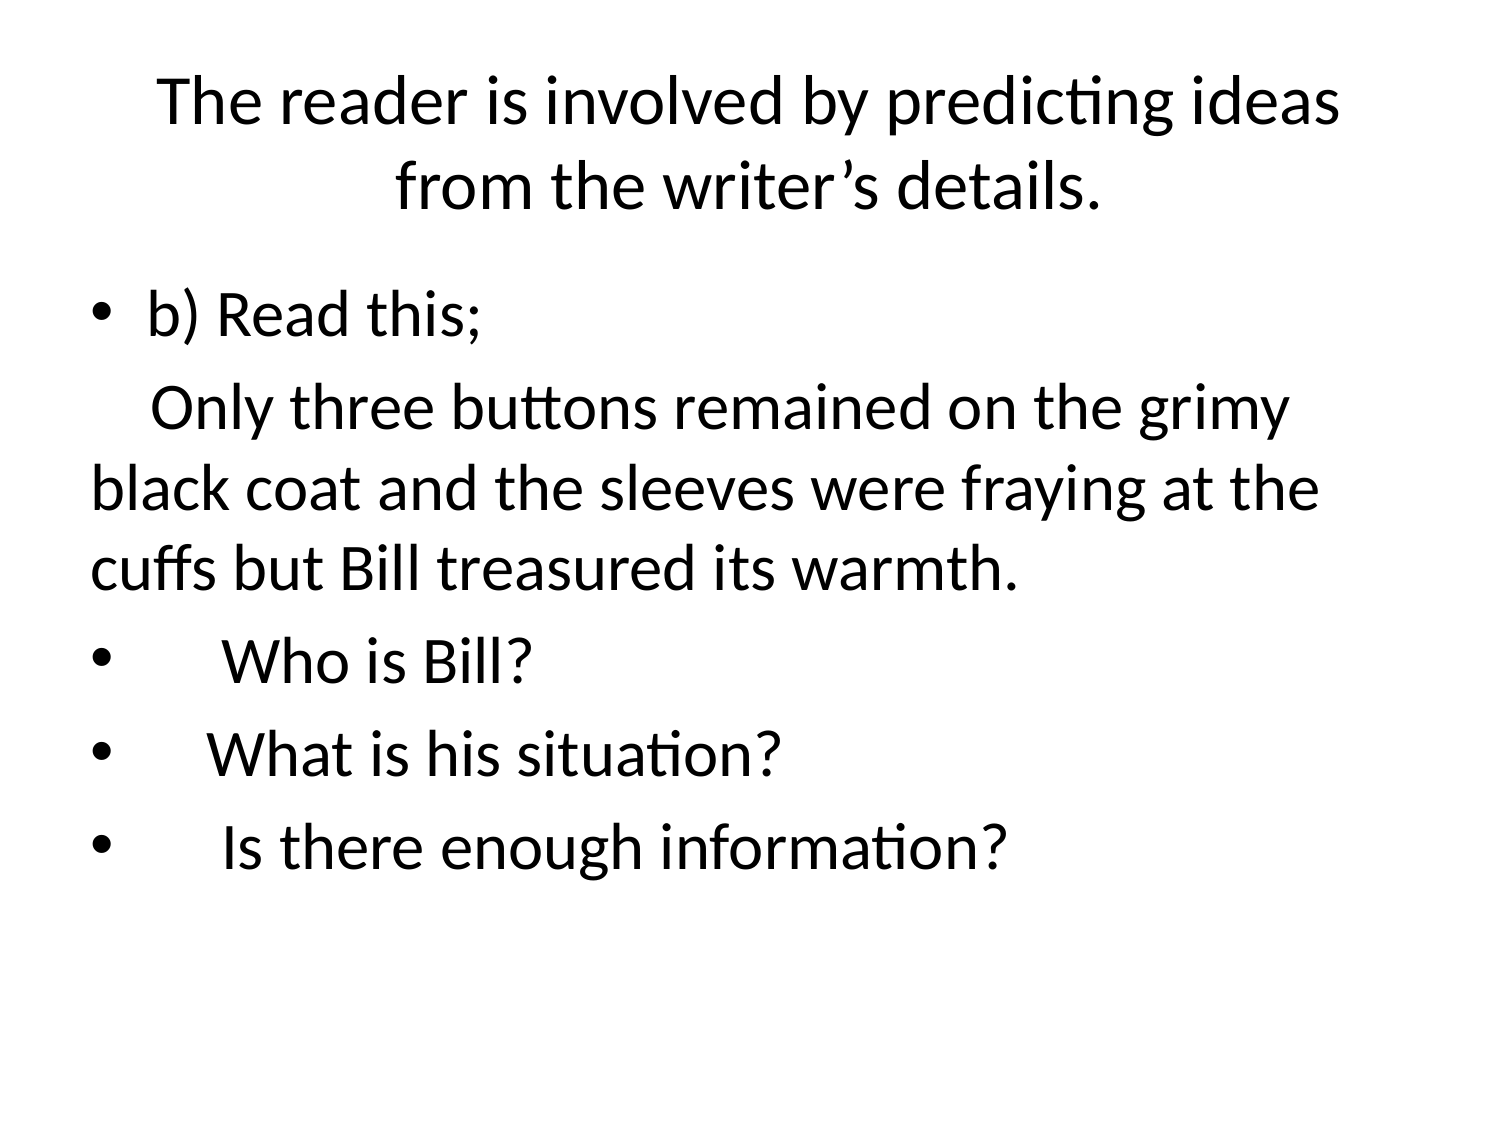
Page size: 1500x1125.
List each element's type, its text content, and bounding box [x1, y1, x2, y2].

list b) Read this; Only three buttons remained on the grimy black coat and the sleeves were fraying at the cuffs but Bill treasured its warmth. Who is Bill? What is his situation? Is there enough information? [75, 262, 1425, 1005]
title The reader is involved by predicting ideas from the writer’s details. [75, 45, 1425, 233]
